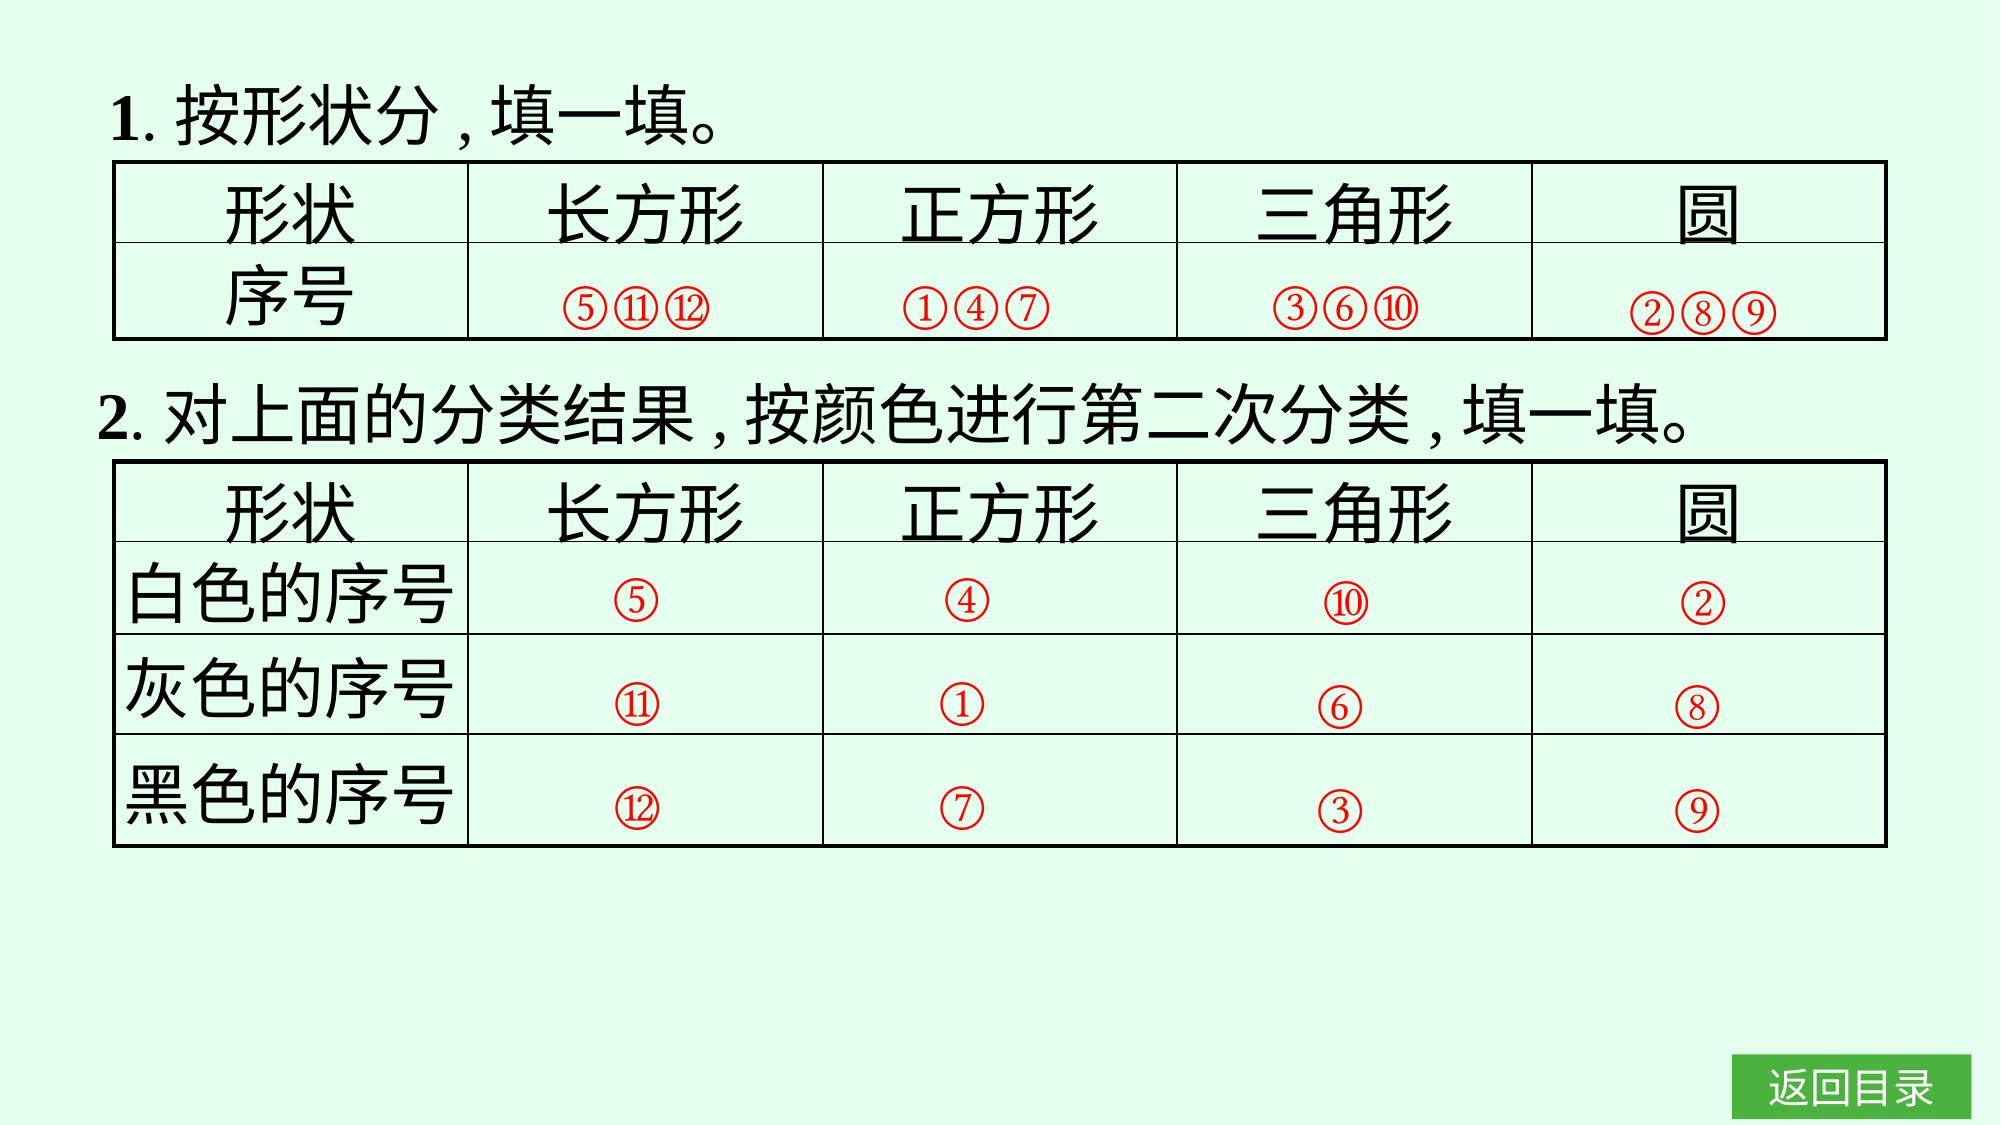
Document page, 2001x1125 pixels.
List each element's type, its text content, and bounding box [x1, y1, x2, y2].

table_cell [1533, 635, 1663, 733]
table_cell [728, 243, 822, 337]
text_box ⑥ [1300, 638, 1382, 742]
table_cell [1438, 243, 1531, 337]
table_cell [1003, 635, 1176, 733]
table_cell [1178, 635, 1306, 733]
table_header 长方形 [469, 164, 822, 242]
text_box ②⑧⑨ [1613, 244, 1796, 356]
text_box ⑤⑪⑫ [545, 239, 728, 351]
table_cell [824, 635, 922, 733]
table_cell [1382, 635, 1531, 733]
table_cell [1178, 542, 1306, 633]
table_cell [679, 735, 822, 844]
table_header 三角形 [1178, 164, 1531, 242]
table_cell [1178, 735, 1300, 844]
table_cell [1009, 542, 1176, 633]
text_box ④ [928, 531, 1009, 642]
table_cell [1069, 243, 1176, 337]
table_cell 序号 [116, 243, 467, 337]
table_header 三角形 [1178, 464, 1531, 541]
table_cell [1533, 735, 1658, 844]
table_cell 灰色的序号 [116, 635, 467, 733]
text_box ⑩ [1306, 534, 1387, 645]
table_header 正方形 [824, 164, 1176, 242]
text_box ③ [1300, 742, 1382, 854]
table_header 形状 [116, 464, 467, 541]
text_box ①④⑦ [886, 239, 1069, 351]
table_header 圆 [1533, 164, 1884, 242]
table_cell [1382, 735, 1531, 844]
table_cell [1739, 635, 1884, 733]
table_cell [469, 243, 545, 337]
text_box ⑦ [922, 739, 1003, 851]
table_header 正方形 [824, 464, 1176, 541]
table_cell 黑色的序号 [116, 735, 467, 844]
text_box ⑤ [596, 531, 678, 642]
table_cell [1178, 243, 1255, 337]
table_cell [1745, 542, 1884, 633]
text_box ③⑥⑩ [1255, 239, 1438, 351]
table_cell [1003, 735, 1176, 844]
text_box ① [922, 635, 1003, 739]
table_cell 白色的序号 [116, 542, 467, 633]
table_cell [469, 735, 597, 844]
text_box ⑫ [597, 739, 679, 851]
table_cell [1387, 542, 1531, 633]
table_cell [824, 542, 928, 633]
text_box ⑧ [1658, 638, 1739, 742]
table_cell [469, 542, 596, 633]
text_box ⑨ [1658, 742, 1739, 854]
table_cell [824, 243, 886, 337]
table_header 长方形 [469, 464, 822, 541]
table_cell [678, 542, 822, 633]
table_header 圆 [1533, 464, 1884, 541]
table_cell [1533, 542, 1663, 633]
text_box 1.按形状分,填一填。 [93, 50, 787, 161]
text_box ⑪ [597, 635, 679, 739]
table_header 形状 [116, 164, 467, 242]
text_box 2.对上面的分类结果,按颜色进行第二次分类,填一填。 [81, 349, 1758, 460]
text_box ② [1663, 534, 1745, 645]
table_cell [824, 735, 922, 844]
table_cell [1533, 243, 1884, 337]
table_cell [1739, 735, 1884, 844]
table_cell [679, 635, 822, 733]
table_cell [469, 635, 597, 733]
